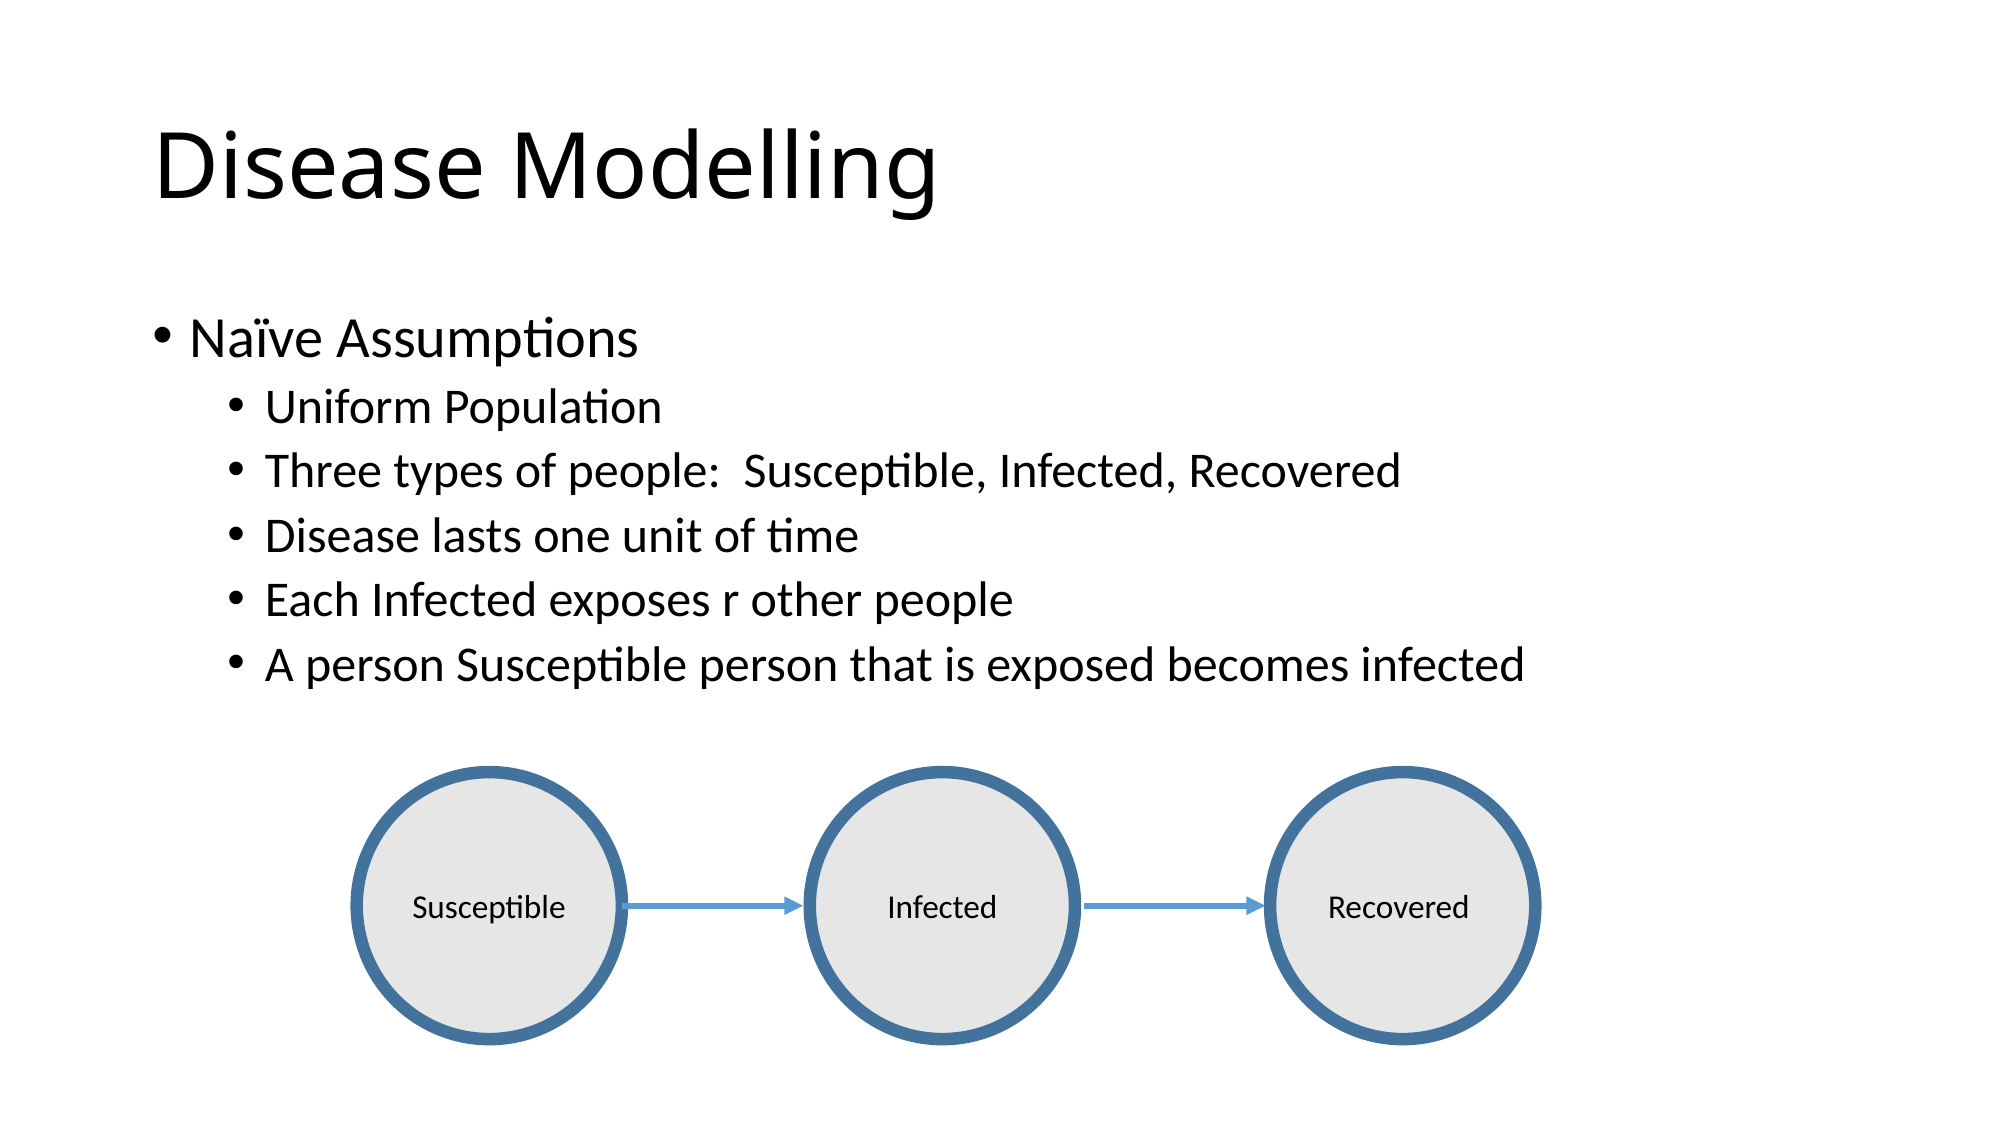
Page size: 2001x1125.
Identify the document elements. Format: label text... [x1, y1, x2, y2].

text_box Infected [808, 771, 1077, 1041]
text_box Susceptible [355, 771, 623, 1041]
title Disease Modelling [137, 59, 1863, 278]
text_box Recovered [1269, 771, 1537, 1041]
list Naïve Assumptions Uniform Population Three types of people: Susceptible, Infected, Recovered Disease lasts one unit of time Each Infected exposes r other people A person Susceptible person that is exposed becomes infected [137, 299, 1863, 750]
